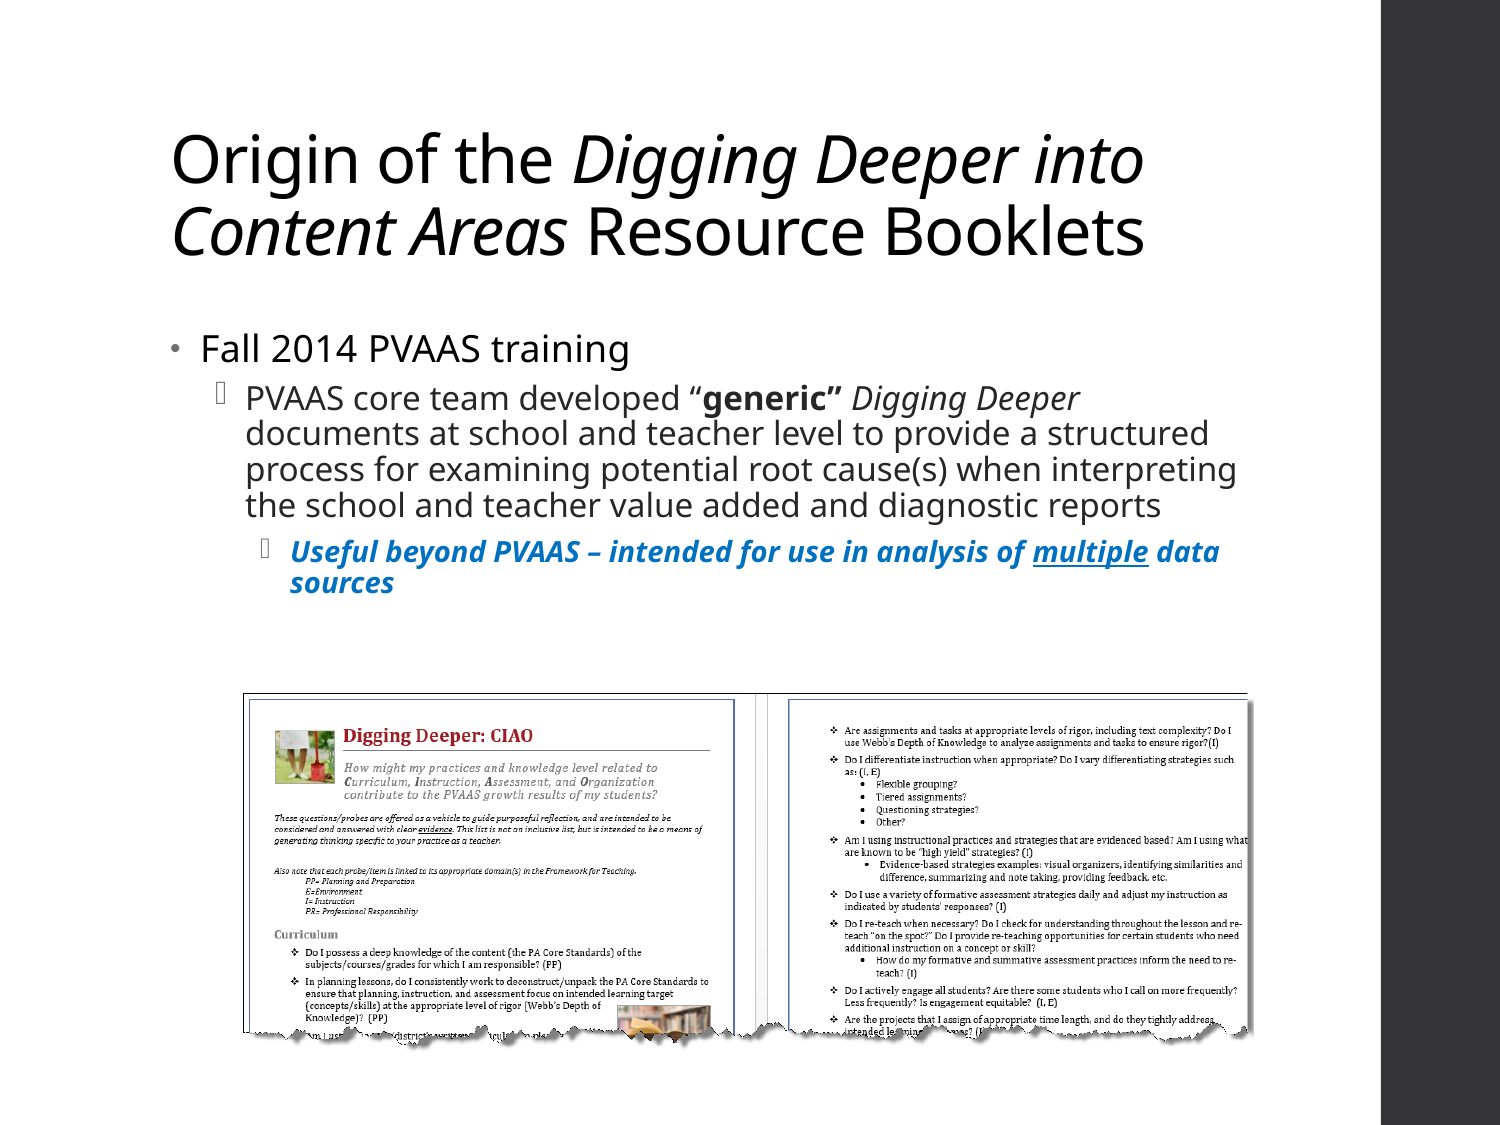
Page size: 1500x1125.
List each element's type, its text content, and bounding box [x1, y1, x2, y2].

title Origin of the Digging Deeper into Content Areas Resource Booklets [155, 60, 1348, 278]
list Fall 2014 PVAAS training PVAAS core team developed “generic” Digging Deeper documents at school and teacher level to provide a structured process for examining potential root cause(s) when interpreting the school and teacher value added and diagnostic reports Useful beyond PVAAS – intended for use in analysis of multiple data sources [155, 320, 1260, 694]
picture [243, 692, 1260, 1052]
